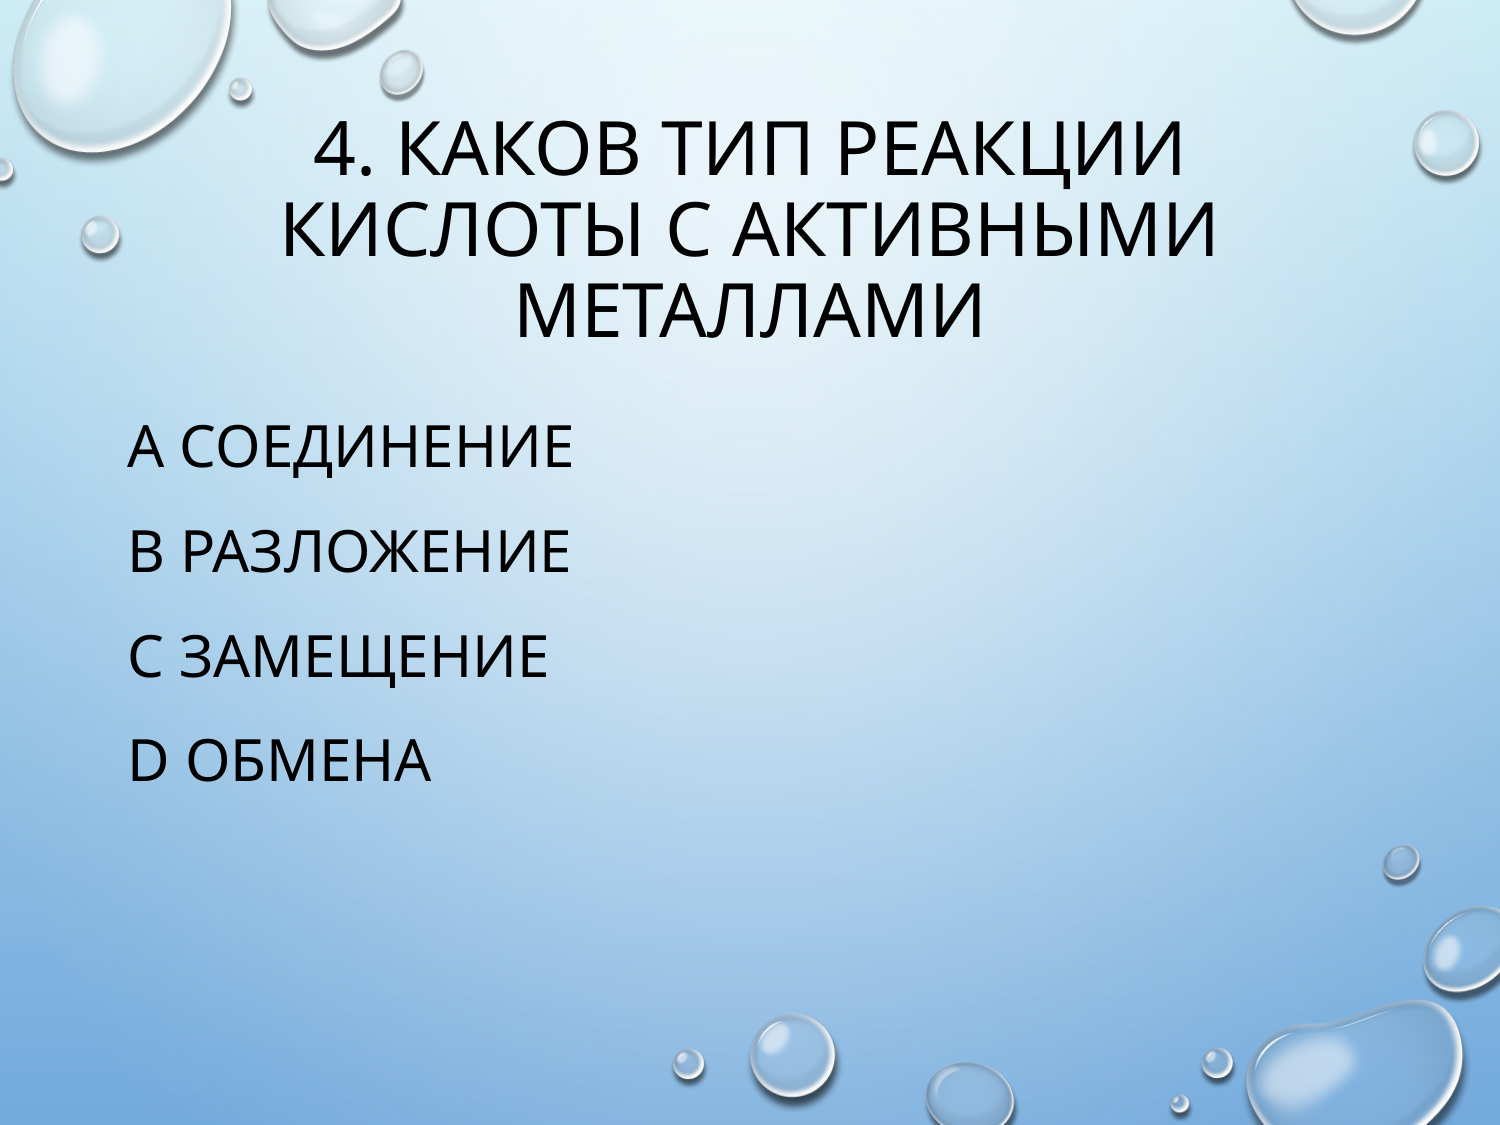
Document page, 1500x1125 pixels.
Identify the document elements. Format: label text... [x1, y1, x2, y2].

picture [0, 0, 1500, 1125]
list А Соединение B разложение C замещение D обмена [112, 388, 1388, 950]
title 4. Каков тип реакции кислоты с активными металлами [112, 101, 1388, 364]
